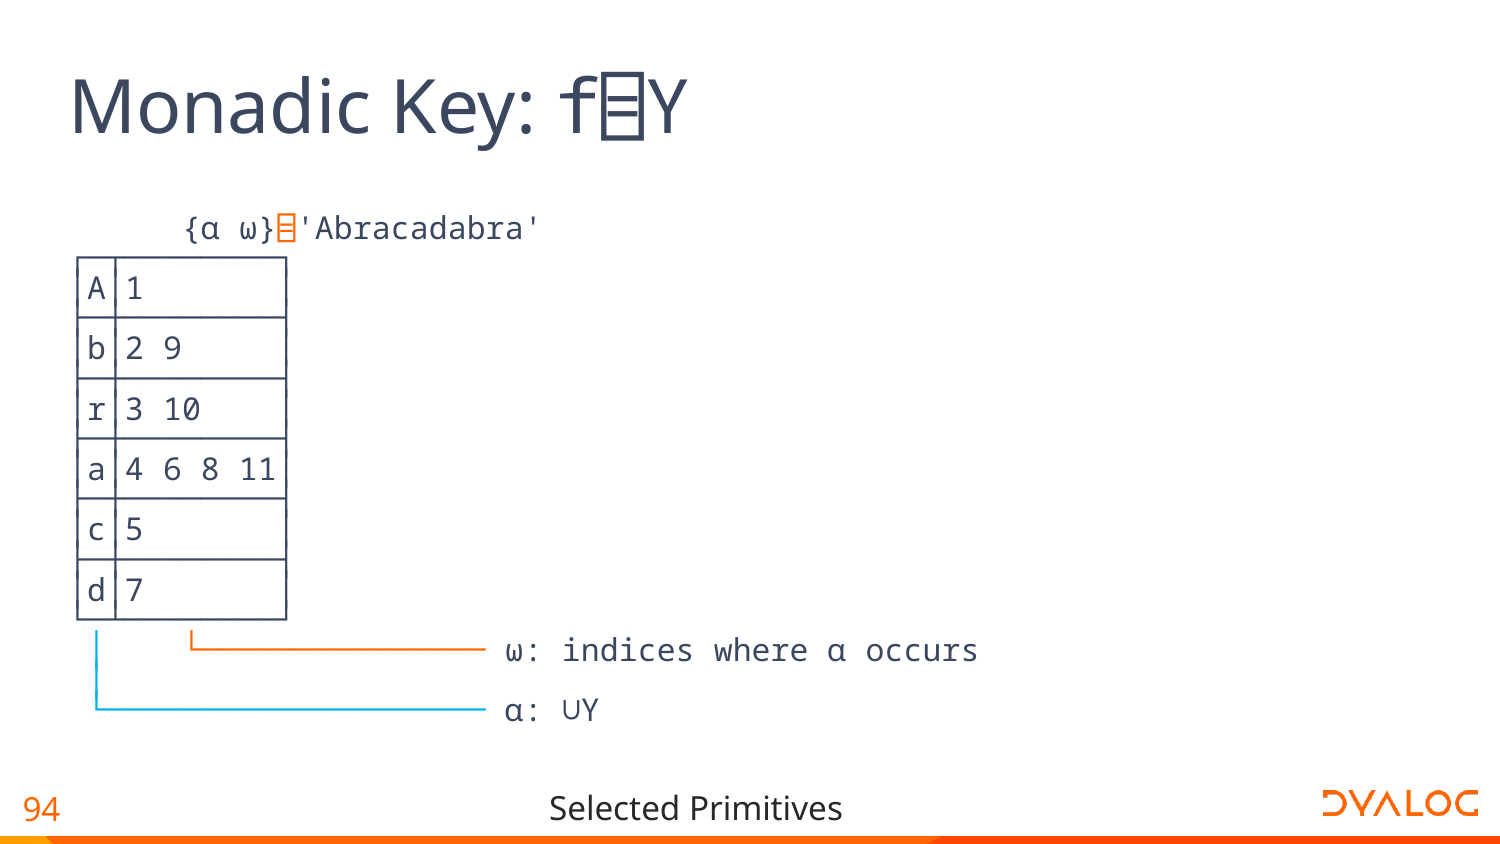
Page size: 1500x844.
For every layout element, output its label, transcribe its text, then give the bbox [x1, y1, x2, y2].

picture [0, 836, 1500, 844]
title Monadic Key: f⌸Y [53, 43, 1453, 157]
list {⍺ ⍵}⌸'Abracadabra' ┌─┬────────┐ │A│1 │ ├─┼────────┤ │b│2 9 │ ├─┼────────┤ │r│3 10 │ ├─┼────────┤ │a│4 6 8 11│ ├─┼────────┤ │c│5 │ ├─┼────────┤ │d│7 │ └─┴────────┘ │ └─────────────── ⍵: indices where ⍺ occurs │ └──────────────────── ⍺: ∪Y [53, 207, 1453, 740]
picture [1323, 790, 1478, 816]
